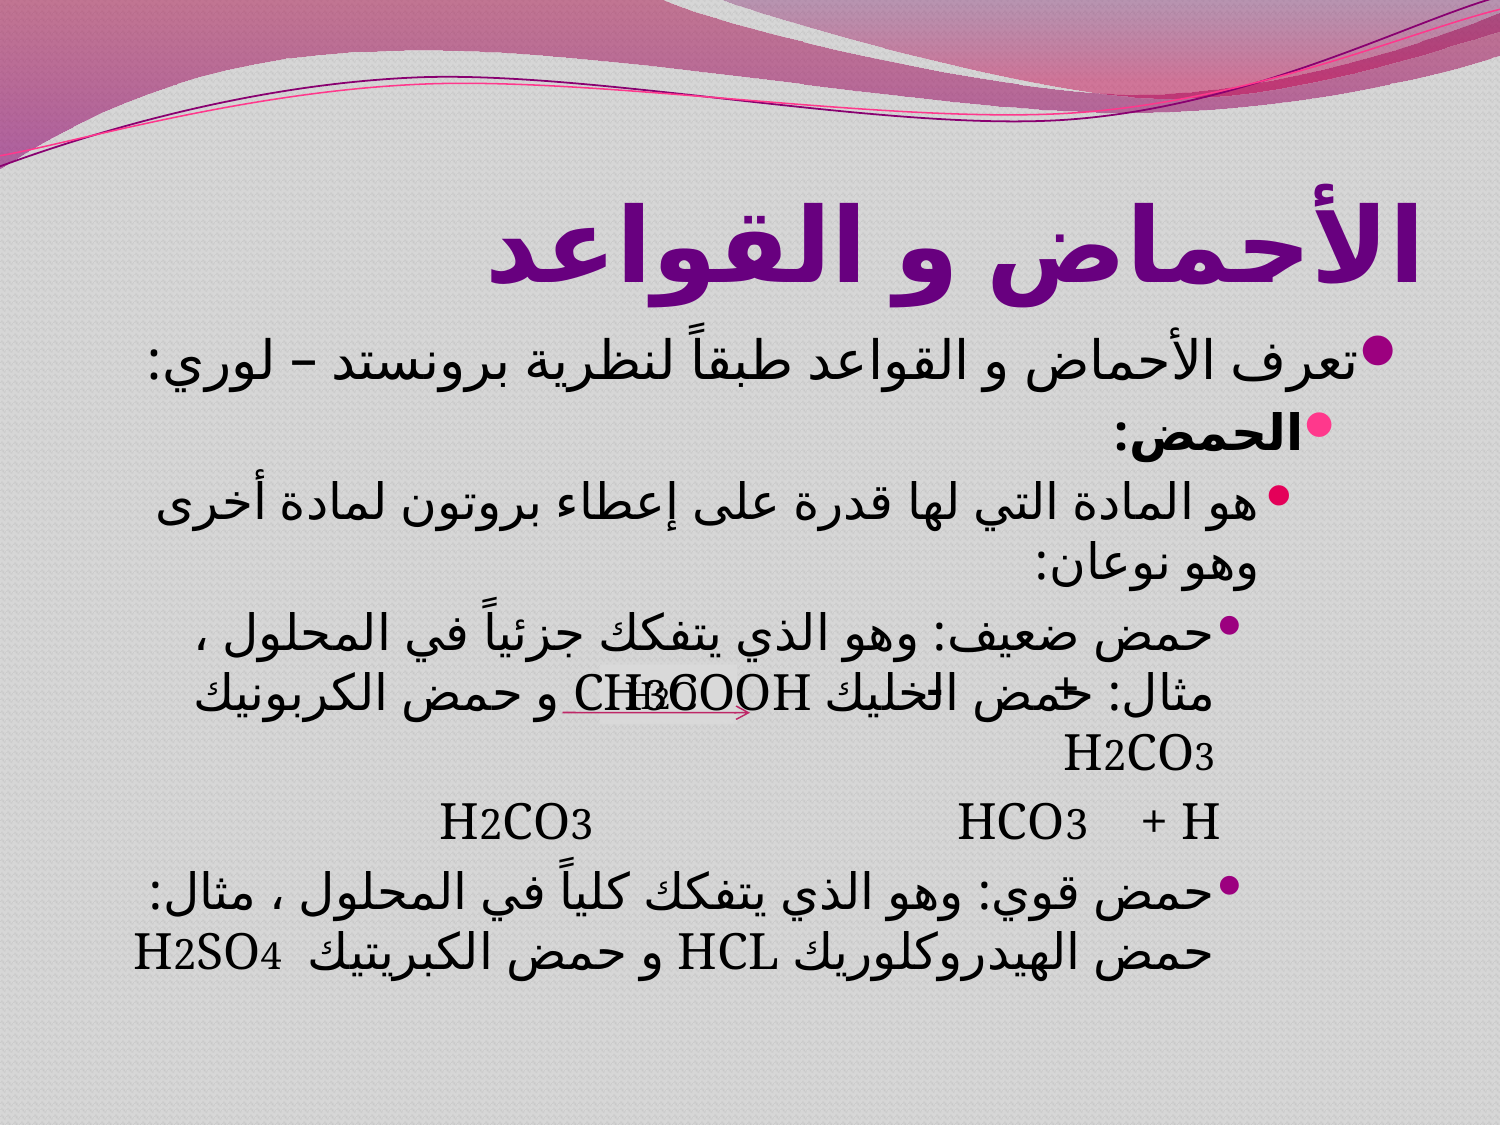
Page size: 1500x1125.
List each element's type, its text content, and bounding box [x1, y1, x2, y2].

list تعرف الأحماض و القواعد طبقاً لنظرية برونستد – لوري: الحمض: هو المادة التي لها قدرة على إعطاء بروتون لمادة أخرى وهو نوعان: حمض ضعيف: وهو الذي يتفكك جزئياً في المحلول ، مثال: حمض الخليك CH3COOH و حمض الكربونيك H2CO3 H2CO3 HCO3 + H حمض قوي: وهو الذي يتفكك كلياً في المحلول ، مثال: حمض الهيدروكلوريك HCL و حمض الكبريتيك H2SO4 [75, 317, 1425, 1038]
title الأحماض و القواعد [75, 115, 1425, 303]
